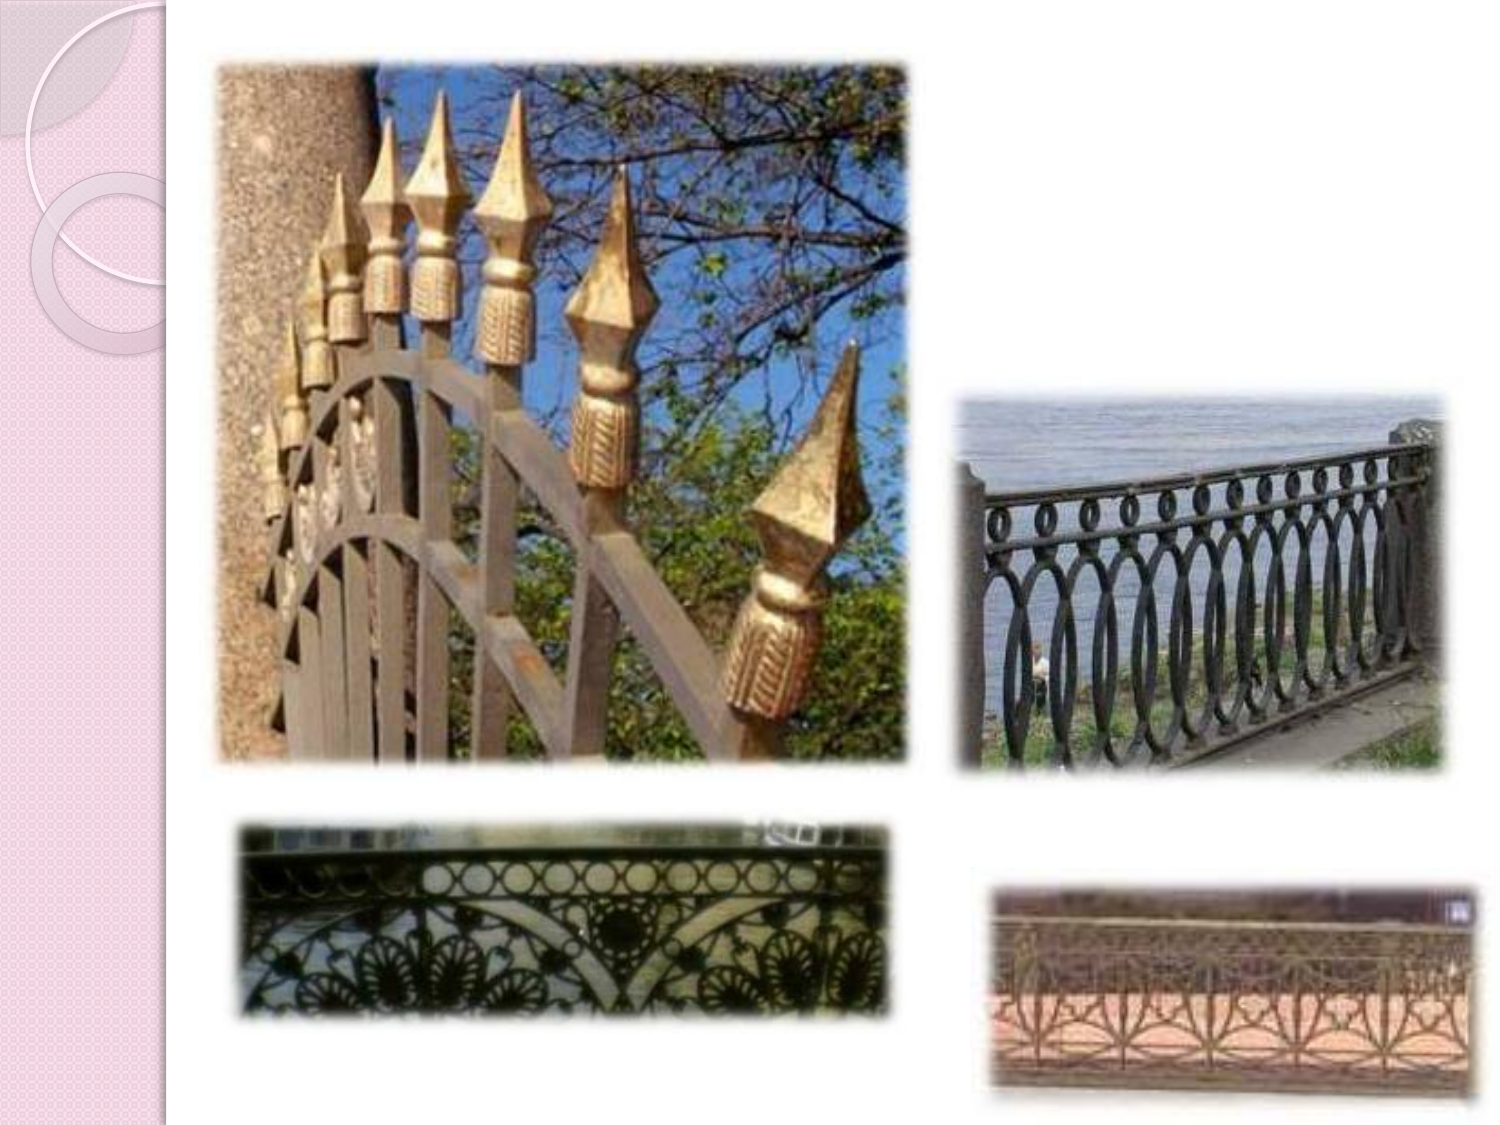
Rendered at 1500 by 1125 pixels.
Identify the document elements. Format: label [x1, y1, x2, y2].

picture [937, 376, 1465, 792]
picture [970, 867, 1500, 1125]
picture [199, 46, 926, 782]
picture [222, 808, 906, 1034]
